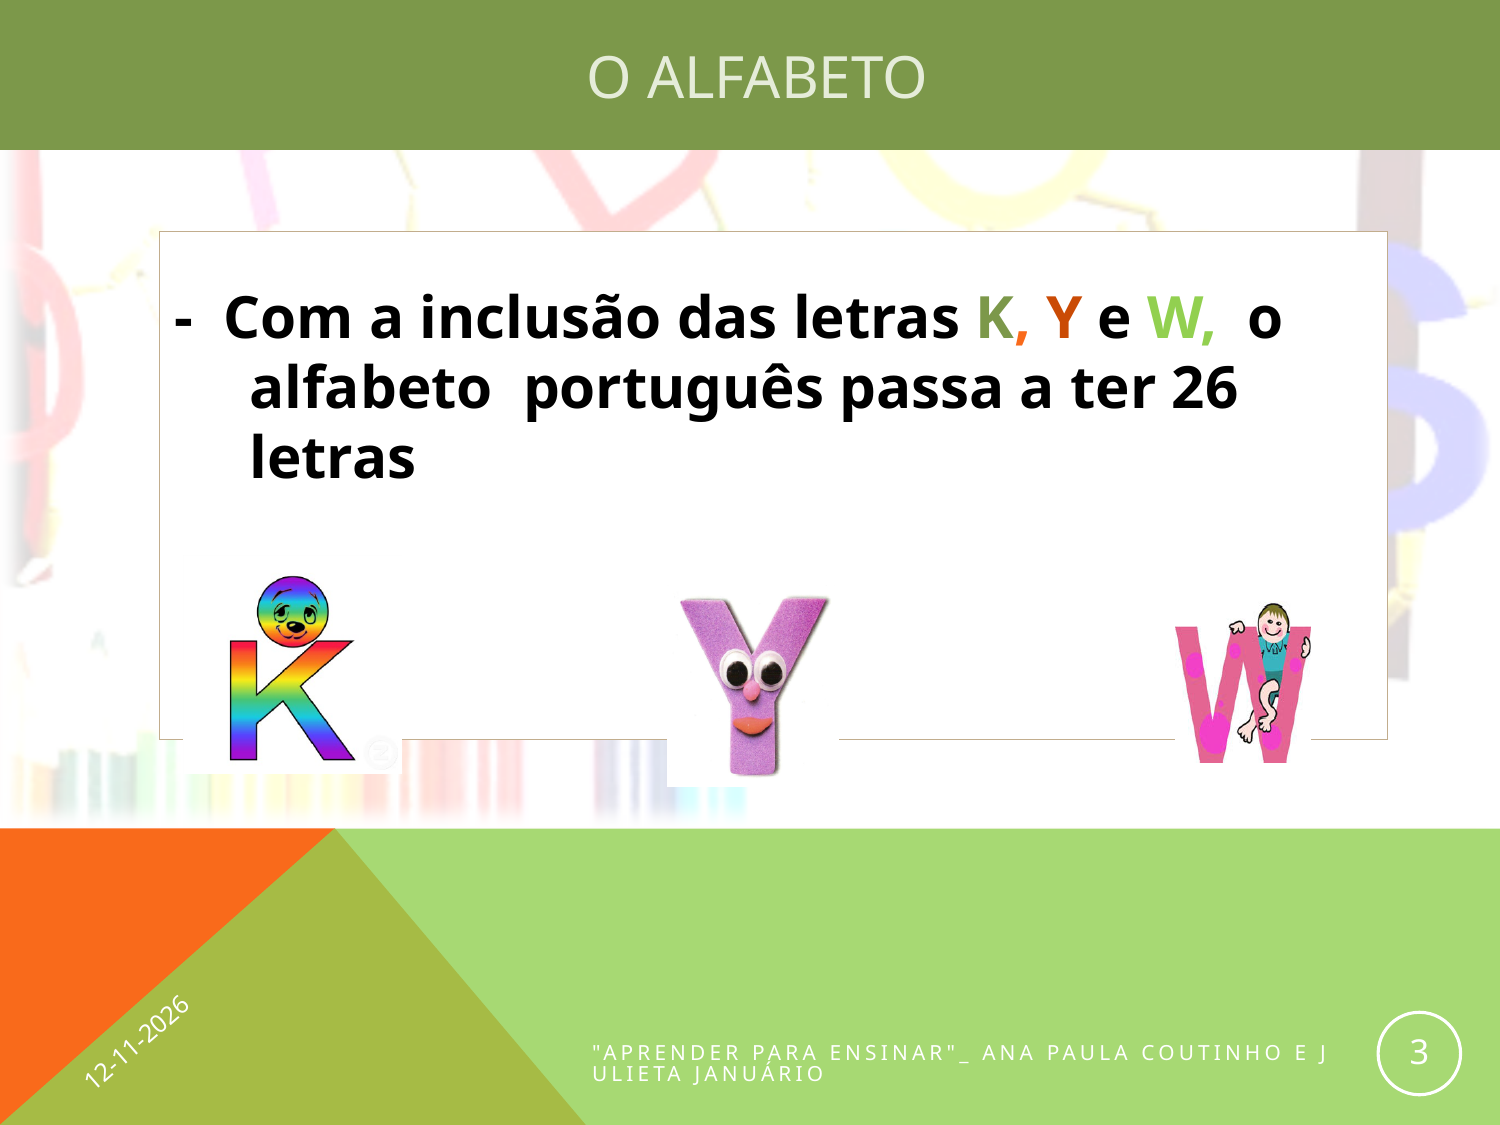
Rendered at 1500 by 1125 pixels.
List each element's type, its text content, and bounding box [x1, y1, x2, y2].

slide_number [65, 849, 357, 1109]
picture [666, 585, 839, 787]
picture [1174, 585, 1311, 764]
slide_number 3 [1376, 1010, 1463, 1097]
picture [182, 555, 402, 775]
footer "Aprender para ensinar"_ Ana Paula Coutinho e Julieta Januário [577, 1031, 1352, 1076]
list - Com a inclusão das letras K, Y e W, o alfabeto português passa a ter 26 letras [159, 231, 1388, 740]
title O Alfabeto [0, 0, 1500, 150]
